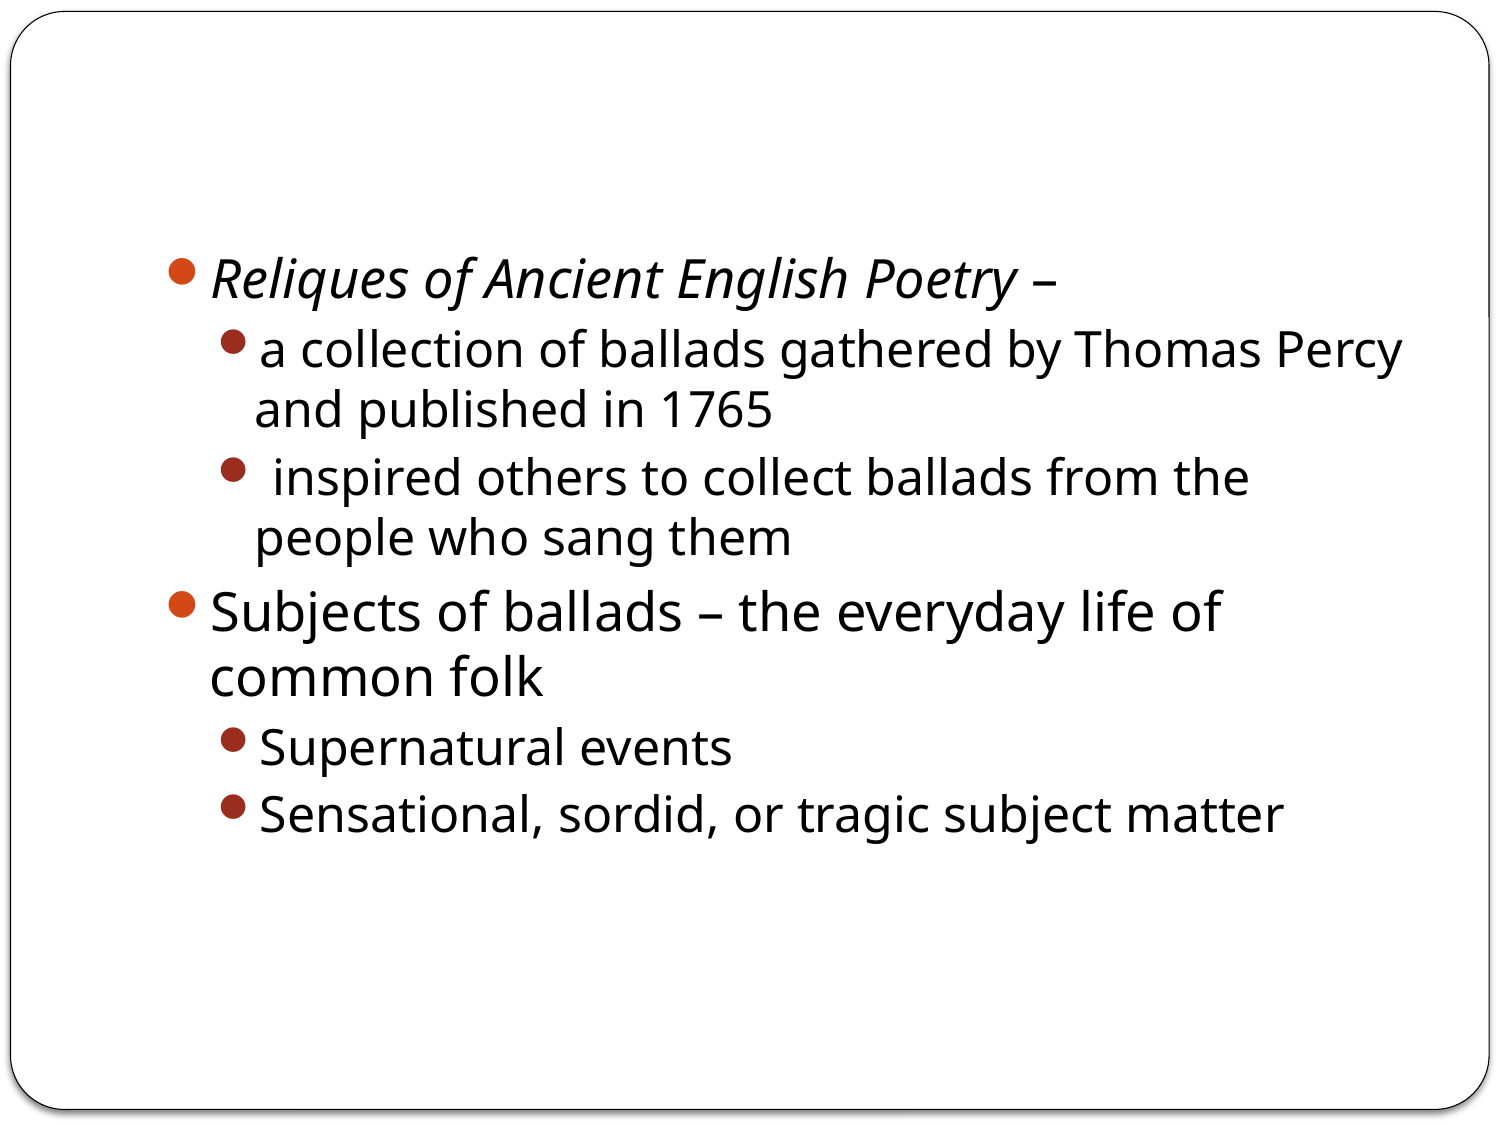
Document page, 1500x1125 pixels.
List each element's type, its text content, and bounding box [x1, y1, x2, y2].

list Reliques of Ancient English Poetry – a collection of ballads gathered by Thomas Percy and published in 1765 inspired others to collect ballads from the people who sang them Subjects of ballads – the everyday life of common folk Supernatural events Sensational, sordid, or tragic subject matter [150, 237, 1425, 988]
